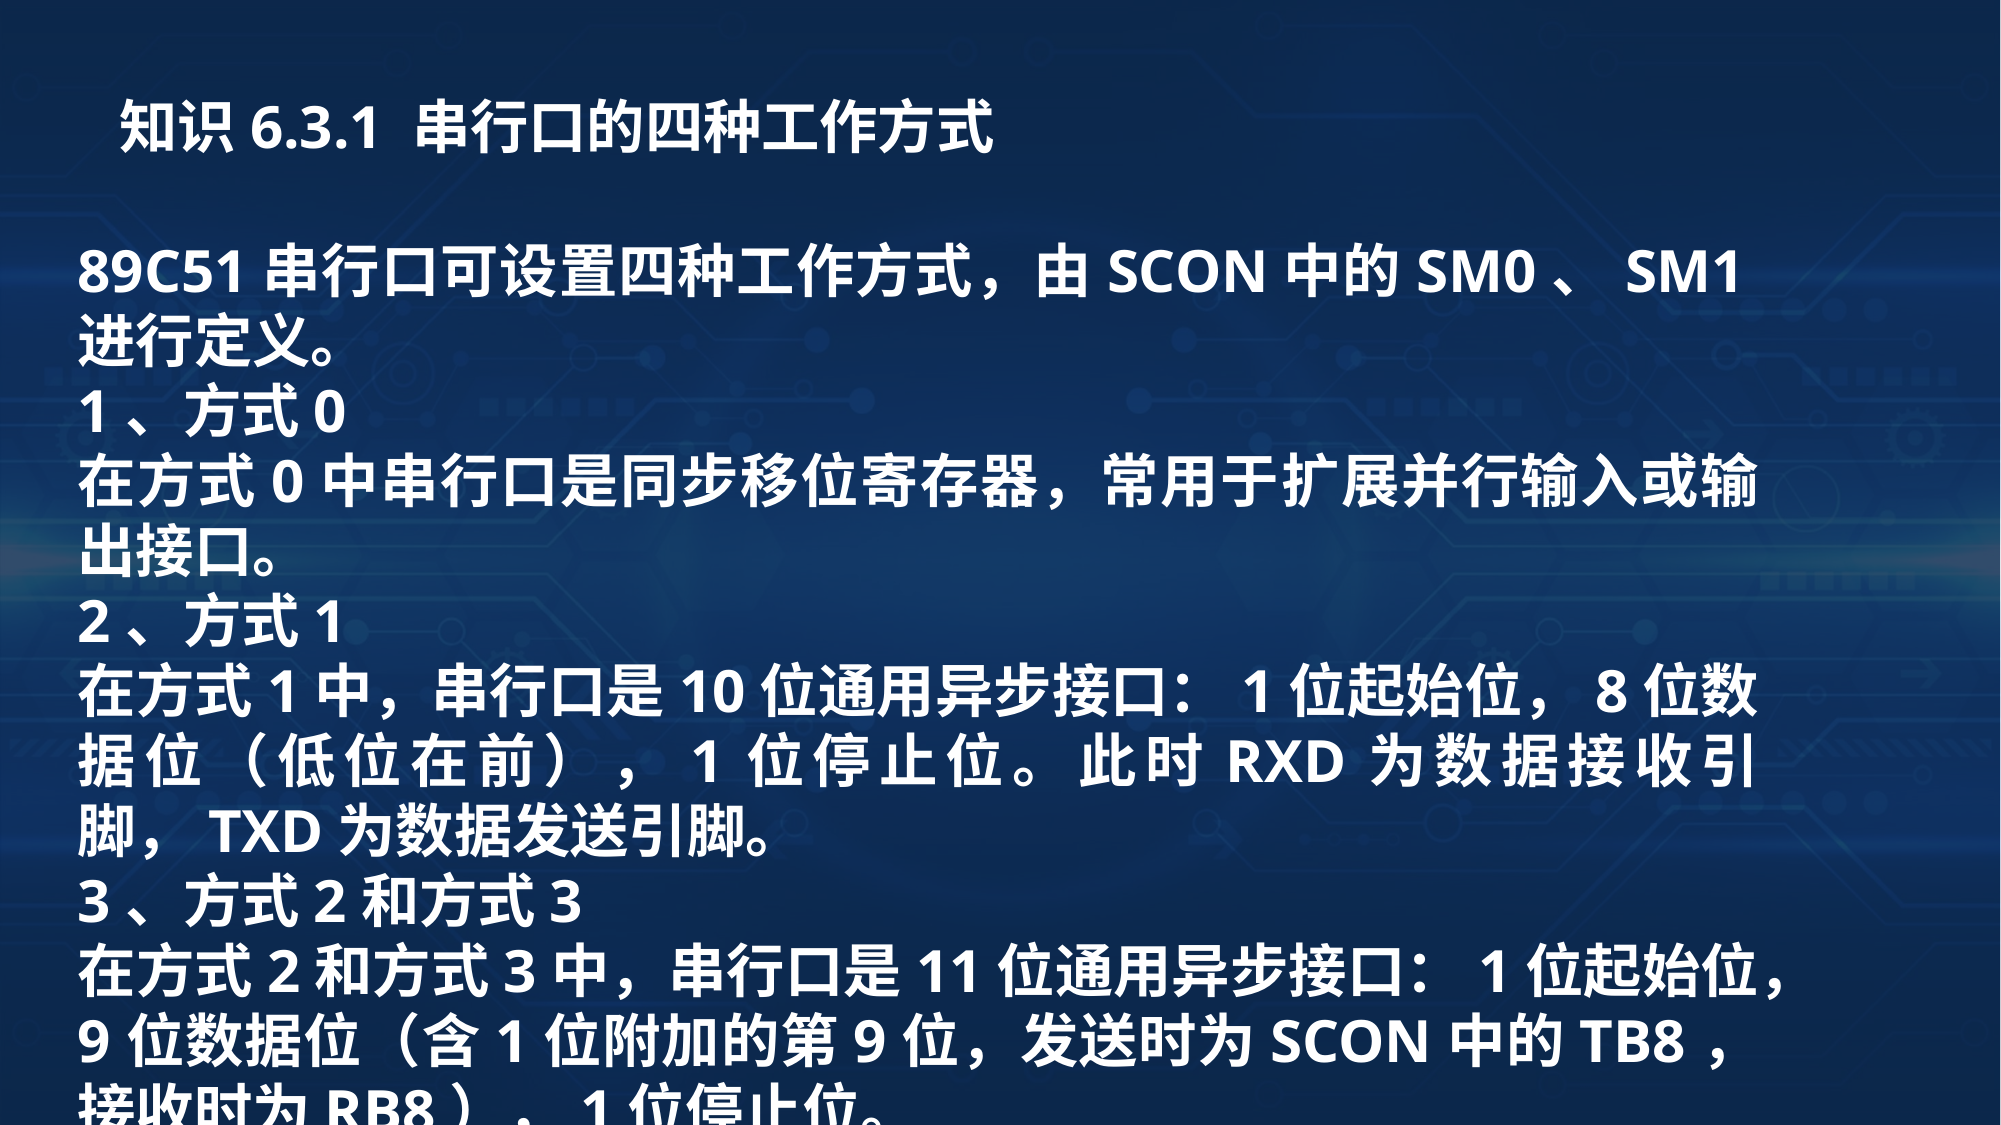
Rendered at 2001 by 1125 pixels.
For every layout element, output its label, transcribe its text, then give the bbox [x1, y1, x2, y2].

text_box 89C51串行口可设置四种工作方式，由SCON中的SM0、SM1进行定义。 1、方式0 在方式0中串行口是同步移位寄存器，常用于扩展并行输入或输出接口。 2、方式1 在方式1中，串行口是10位通用异步接口：1位起始位，8位数据位（低位在前），1位停止位。此时RXD为数据接收引脚，TXD为数据发送引脚。 3、方式2和方式3 在方式2和方式3中，串行口是11位通用异步接口：1位起始位，9位数据位（含1位附加的第9位，发送时为SCON中的TB8，接收时为RB8），1位停止位。 [62, 226, 1774, 1125]
text_box 知识6.3.1 串行口的四种工作方式 [104, 83, 1182, 168]
